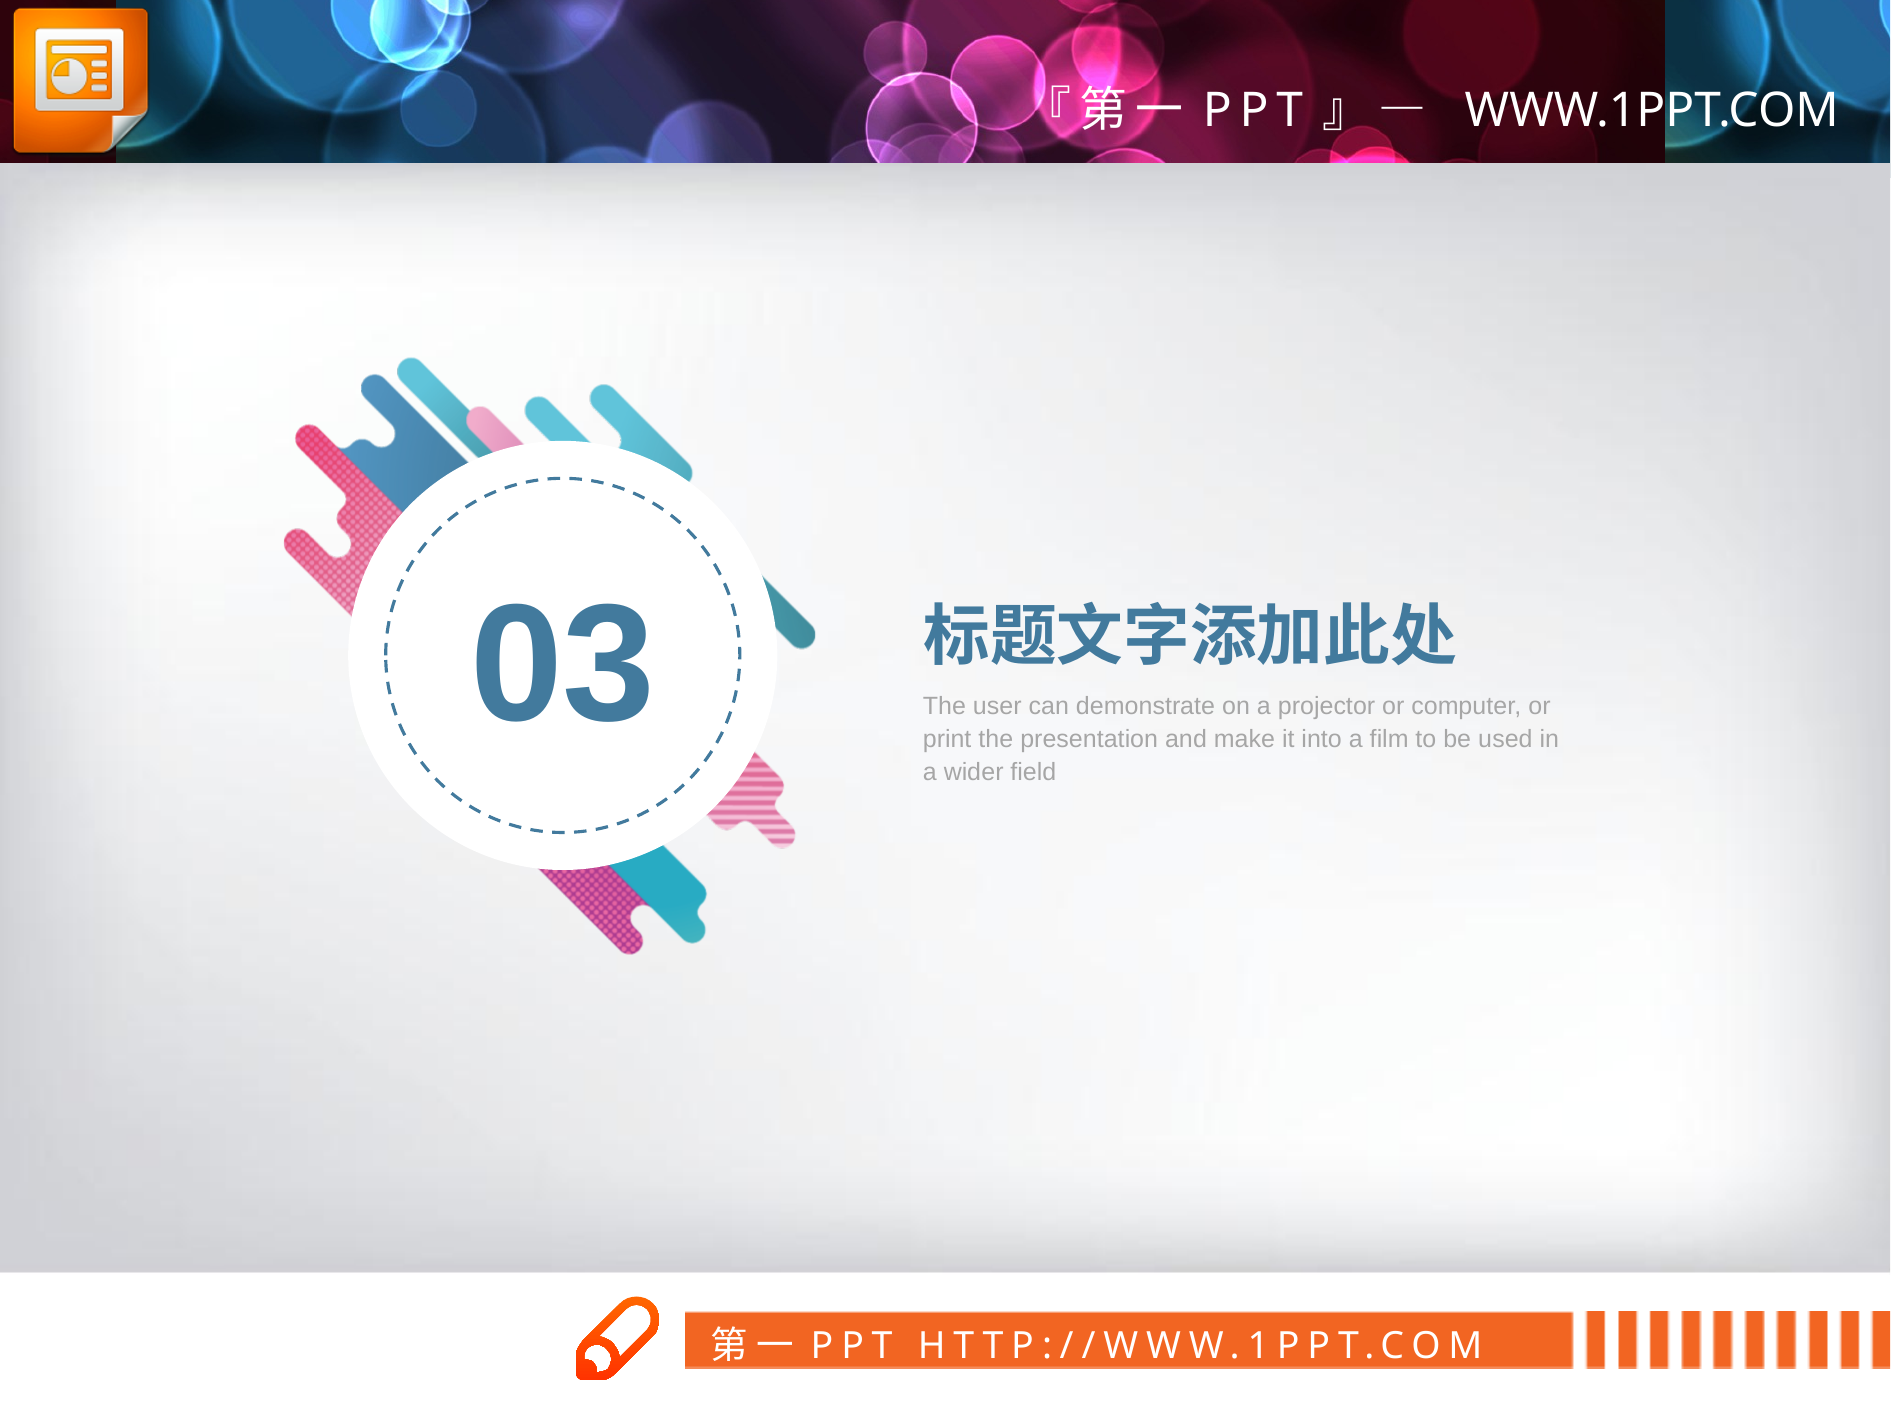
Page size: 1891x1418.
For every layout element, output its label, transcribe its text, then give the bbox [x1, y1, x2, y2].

picture [685, 1311, 1891, 1369]
text_box The user can demonstrate on a projector or computer, or print the presentation and make it into a film to be used in a wider field [908, 679, 1596, 794]
picture [0, 0, 1891, 1275]
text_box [254, 330, 871, 981]
text_box 标题文字添加此处 [908, 585, 1473, 679]
